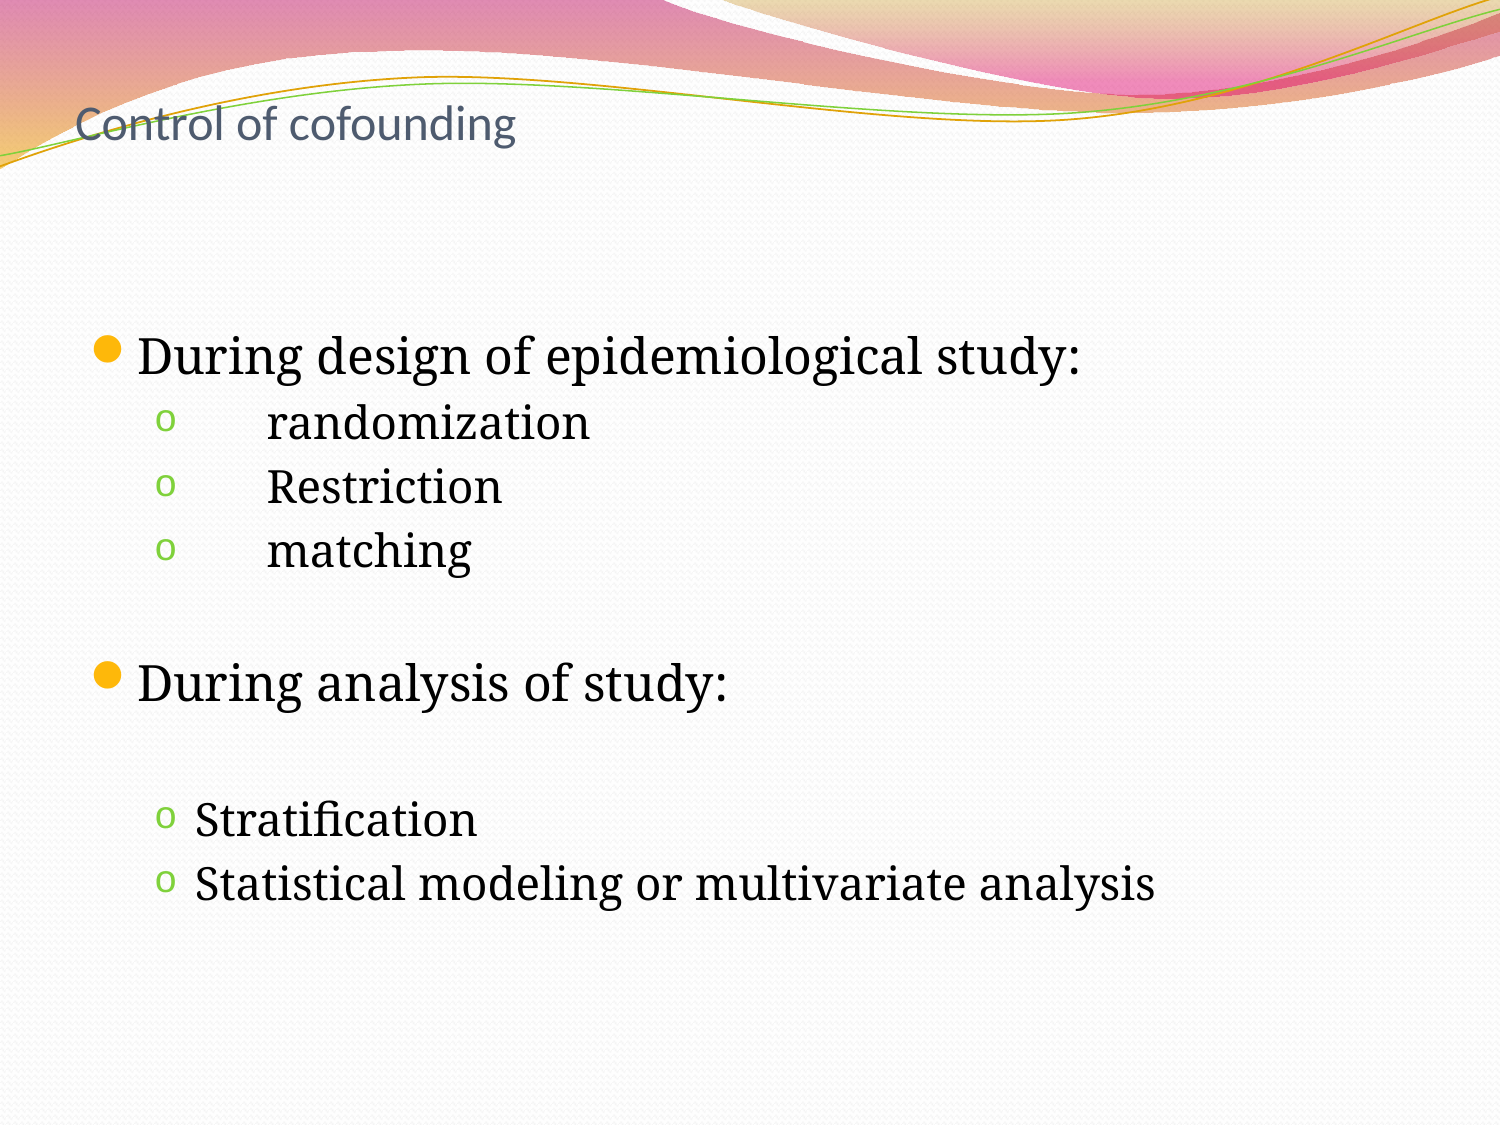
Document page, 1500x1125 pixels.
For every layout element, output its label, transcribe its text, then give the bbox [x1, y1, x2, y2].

title Control of cofounding [75, 45, 1425, 150]
list During design of epidemiological study: randomization Restriction matching During analysis of study: Stratification Statistical modeling or multivariate analysis [75, 317, 1425, 1038]
